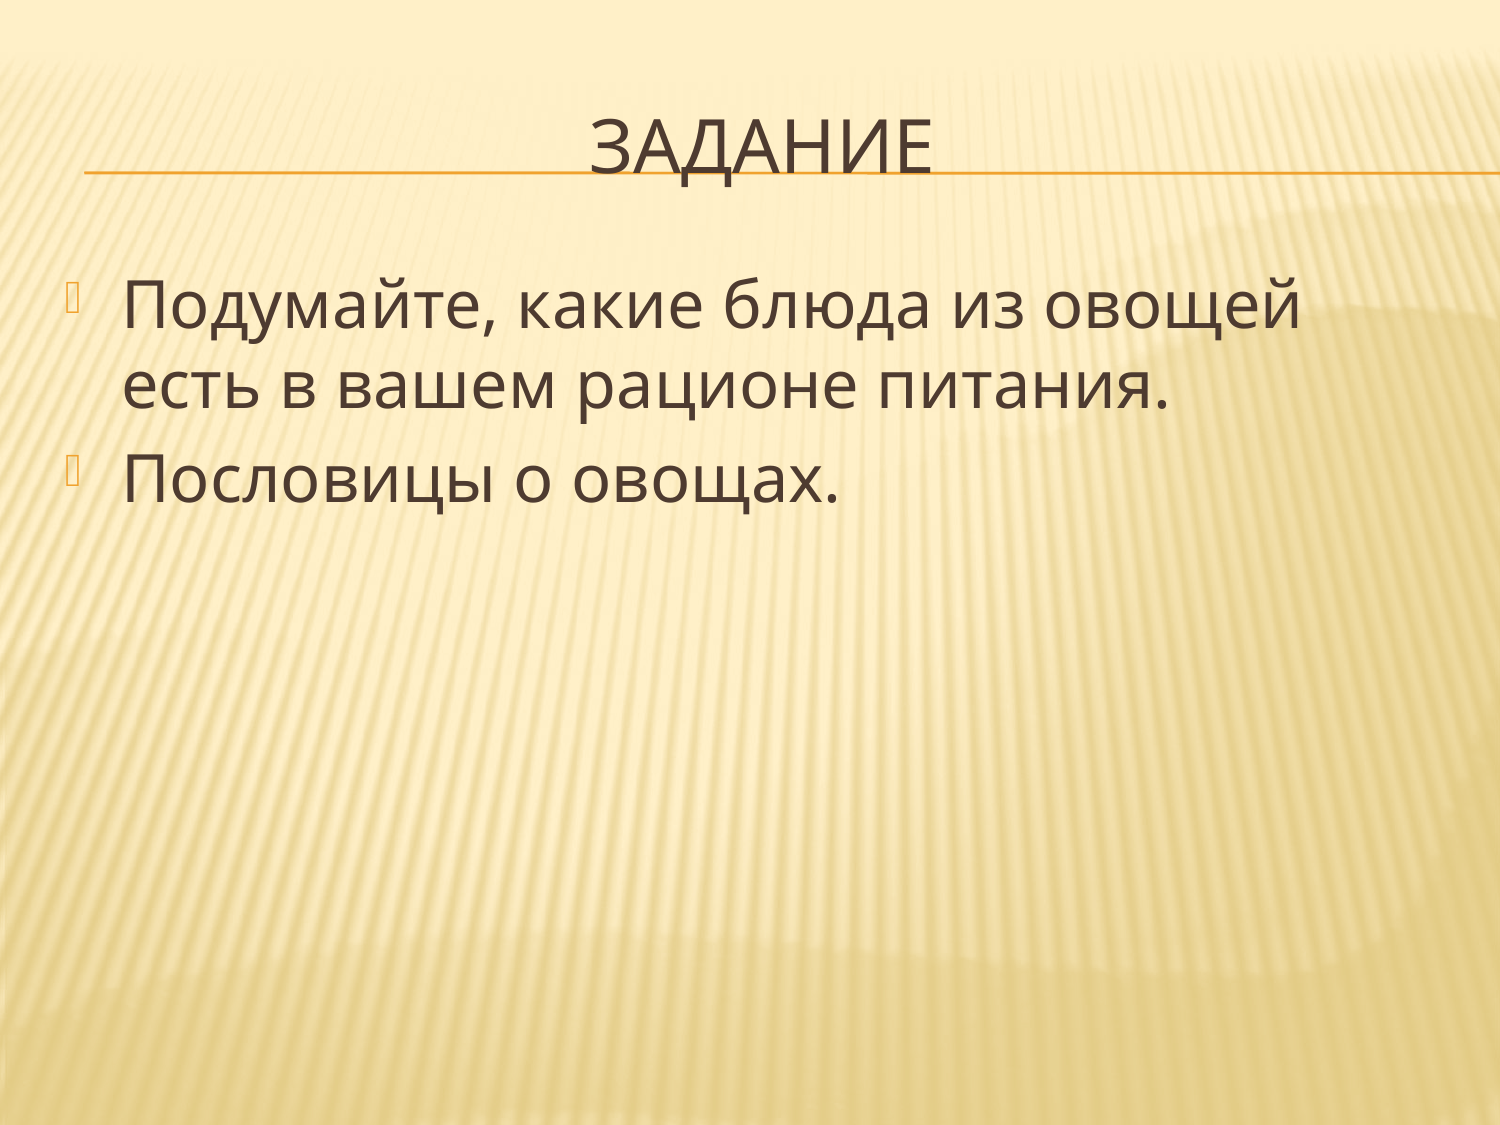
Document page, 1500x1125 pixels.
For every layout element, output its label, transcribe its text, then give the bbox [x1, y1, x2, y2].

list Подумайте, какие блюда из овощей есть в вашем рационе питания. Пословицы о овощах. [50, 254, 1475, 998]
title ЗАДАНИЕ [50, 75, 1475, 213]
